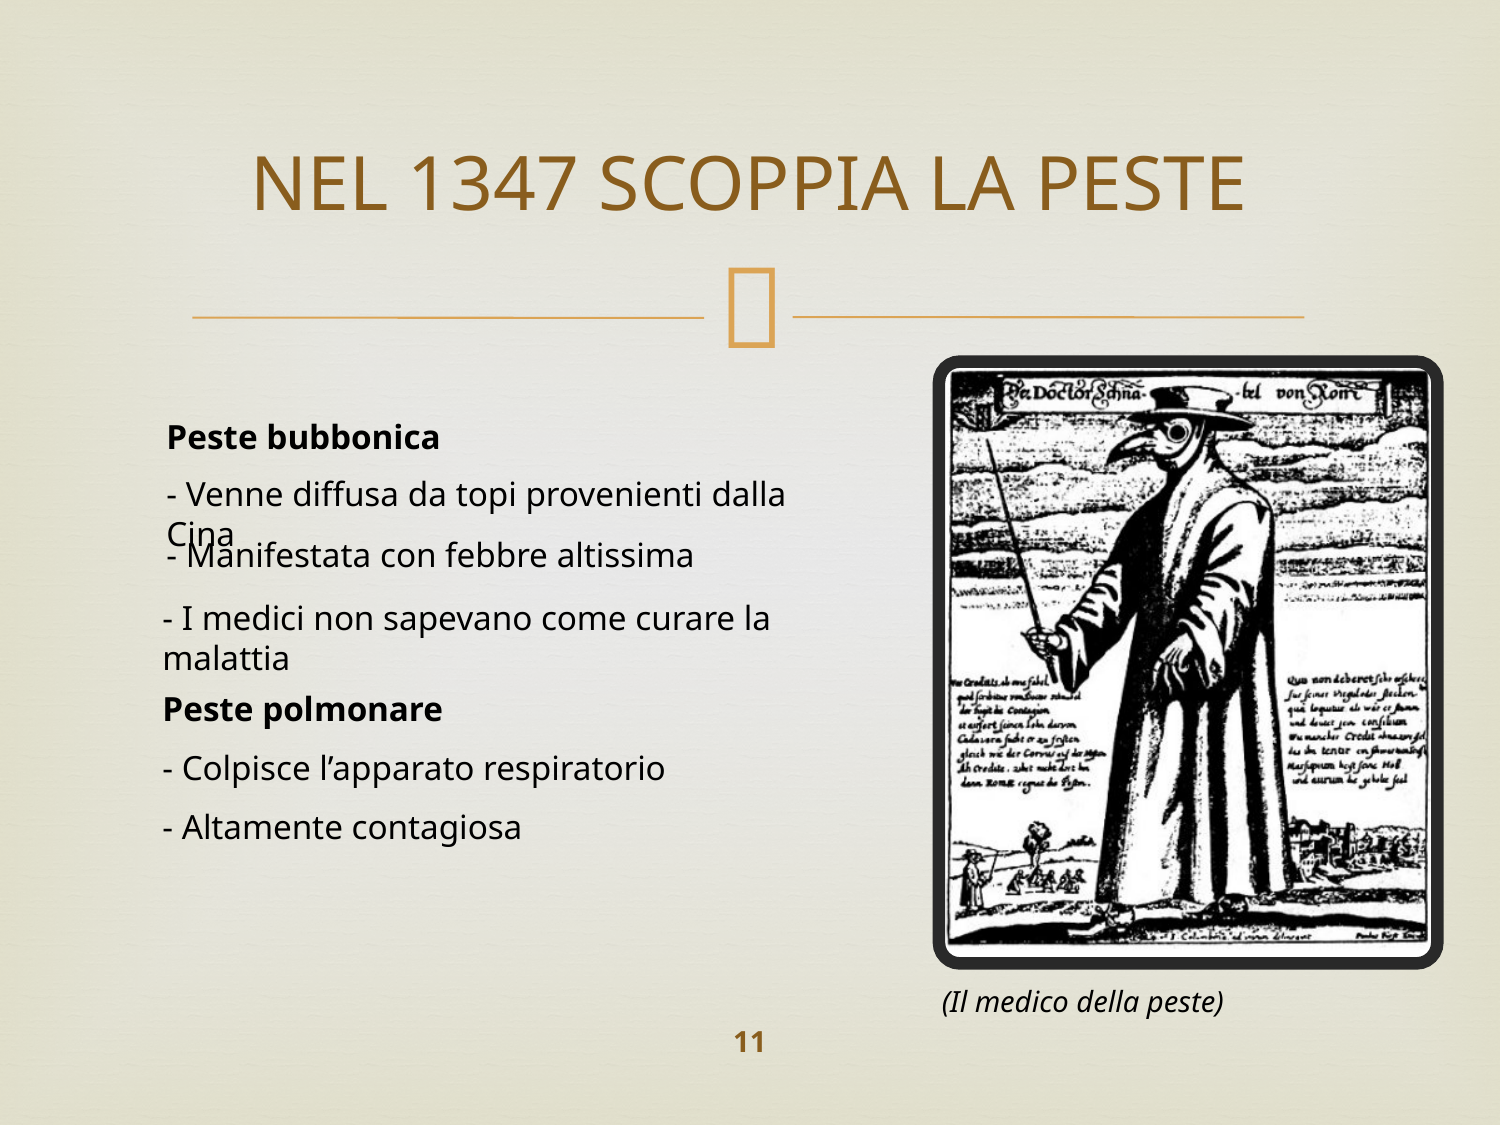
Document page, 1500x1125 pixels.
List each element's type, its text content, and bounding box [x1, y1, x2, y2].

text_box Peste bubbonica [151, 408, 719, 464]
footer 11 [512, 1010, 988, 1071]
text_box - Altamente contagiosa [147, 798, 798, 854]
title NEL 1347 SCOPPIA LA PESTE [112, 93, 1386, 267]
text_box - I medici non sapevano come curare la malattia [147, 589, 892, 685]
text_box - Manifestata con febbre altissima [151, 527, 719, 582]
text_box (Il medico della peste) [927, 975, 1365, 1026]
picture [938, 361, 1438, 964]
text_box - Colpisce l’apparato respiratorio [147, 739, 765, 795]
text_box - Venne diffusa da topi provenienti dalla Cina [151, 465, 861, 561]
text_box Peste polmonare [147, 680, 499, 736]
